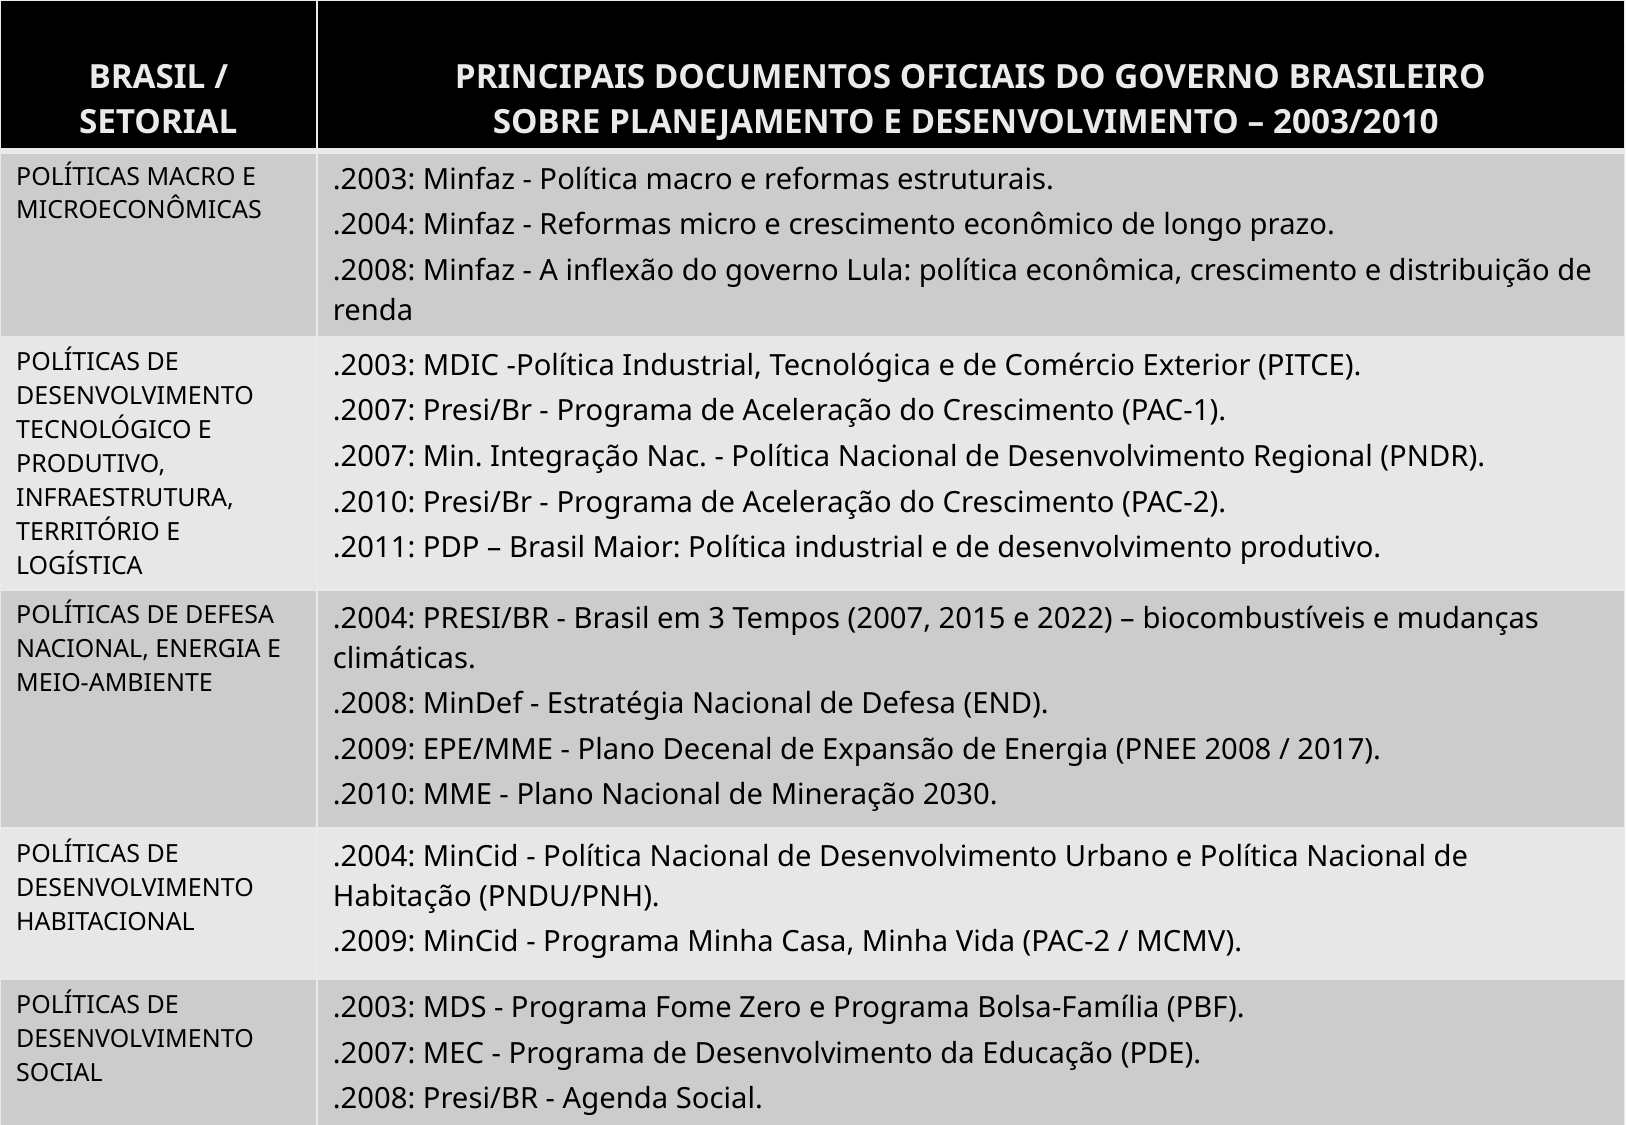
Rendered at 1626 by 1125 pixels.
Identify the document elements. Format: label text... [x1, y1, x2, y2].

table_cell .2004: PRESI/BR - Brasil em 3 Tempos (2007, 2015 e 2022) – biocombustíveis e mudanças climáticas. .2008: MinDef - Estratégia Nacional de Defesa (END). .2009: EPE/MME - Plano Decenal de Expansão de Energia (PNEE 2008 / 2017). .2010: MME - Plano Nacional de Mineração 2030. [318, 591, 1624, 827]
table_cell POLÍTICAS DE DEFESA NACIONAL, ENERGIA E MEIO-AMBIENTE [1, 591, 316, 827]
table_cell POLÍTICAS DE DESENVOLVIMENTO TECNOLÓGICO E PRODUTIVO, INFRAESTRUTURA, TERRITÓRIO E LOGÍSTICA [1, 337, 316, 589]
table_header BRASIL / SETORIAL [1, 1, 316, 148]
table_header PRINCIPAIS DOCUMENTOS OFICIAIS DO GOVERNO BRASILEIRO SOBRE PLANEJAMENTO E DESENVOLVIMENTO – 2003/2010 [318, 1, 1624, 148]
table_cell .2003: Minfaz - Política macro e reformas estruturais. .2004: Minfaz - Reformas micro e crescimento econômico de longo prazo. .2008: Minfaz - A inflexão do governo Lula: política econômica, crescimento e distribuição de renda [318, 154, 1624, 336]
table_cell .2003: MDIC -Política Industrial, Tecnológica e de Comércio Exterior (PITCE). .2007: Presi/Br - Programa de Aceleração do Crescimento (PAC-1). .2007: Min. Integração Nac. - Política Nacional de Desenvolvimento Regional (PNDR). .2010: Presi/Br - Programa de Aceleração do Crescimento (PAC-2). .2011: PDP – Brasil Maior: Política industrial e de desenvolvimento produtivo. [318, 337, 1624, 589]
table_cell .2004: MinCid - Política Nacional de Desenvolvimento Urbano e Política Nacional de Habitação (PNDU/PNH). .2009: MinCid - Programa Minha Casa, Minha Vida (PAC-2 / MCMV). [318, 829, 1624, 978]
table_cell .2003: MDS - Programa Fome Zero e Programa Bolsa-Família (PBF). .2007: MEC - Programa de Desenvolvimento da Educação (PDE). .2008: Presi/BR - Agenda Social. .2010: PNDH-3 .2011: PBF – Brasil sem Miséria: combate à fome e à pobreza. [318, 980, 1624, 1125]
table_cell POLÍTICAS DE DESENVOLVIMENTO HABITACIONAL [1, 829, 316, 978]
table_cell POLÍTICAS MACRO E MICROECONÔMICAS [1, 154, 316, 336]
table_cell POLÍTICAS DE DESENVOLVIMENTO SOCIAL [1, 980, 316, 1125]
